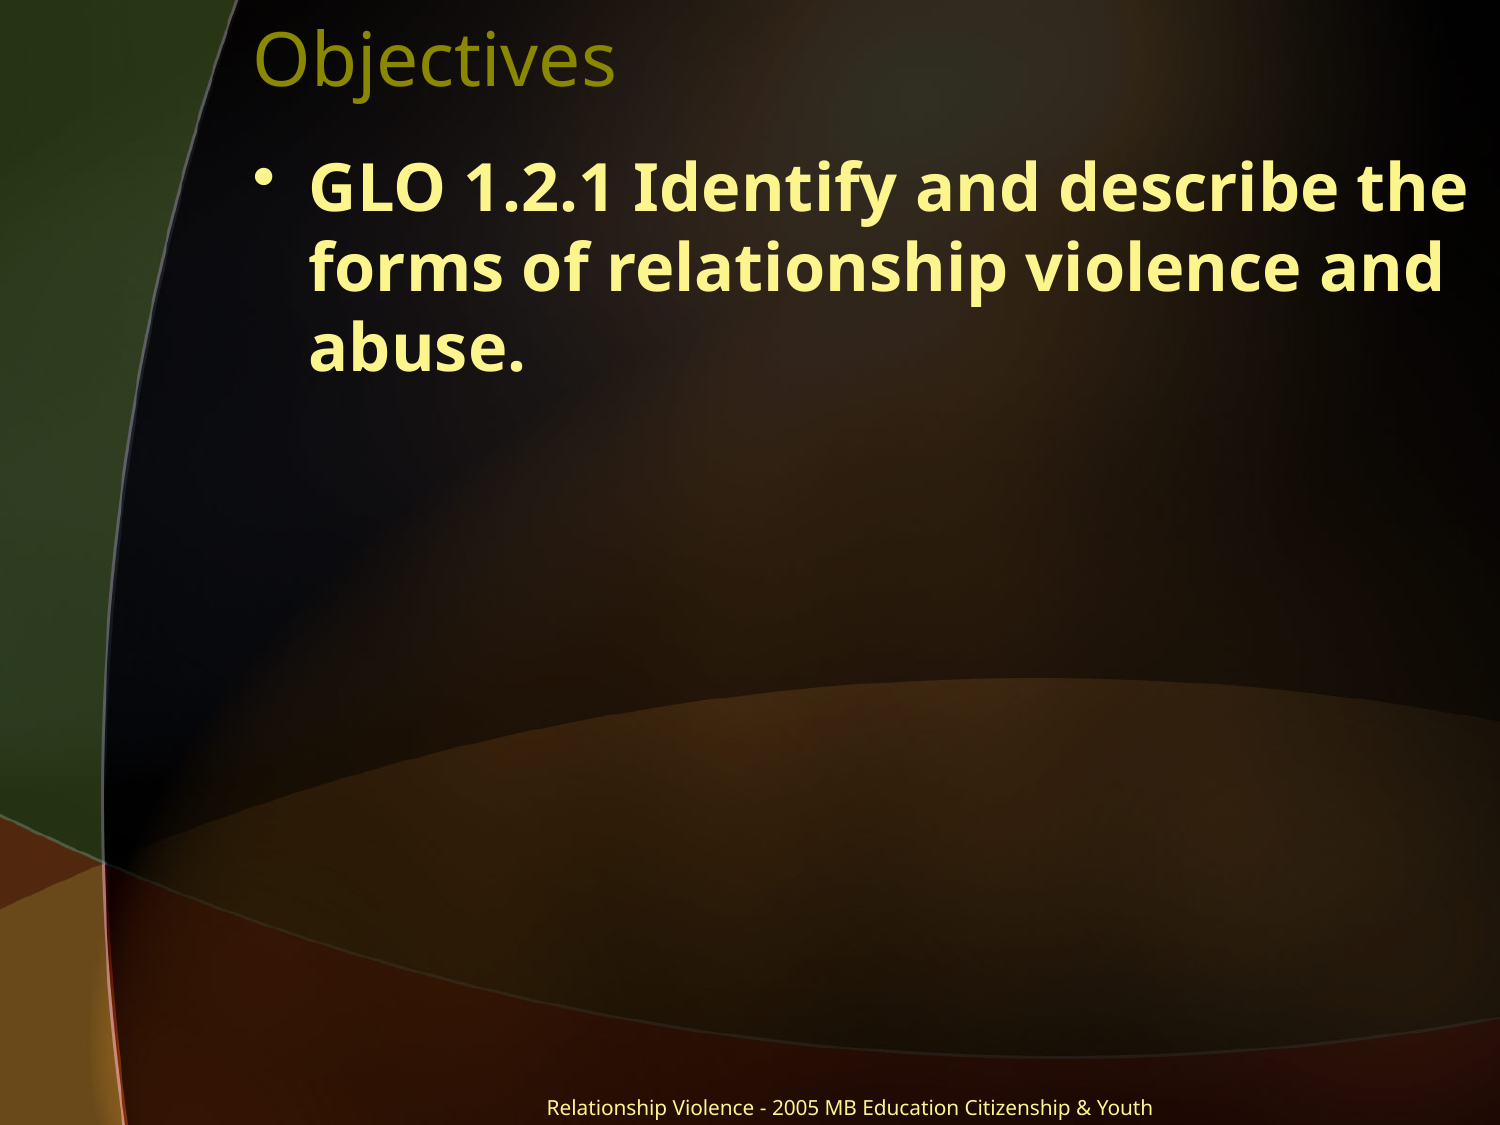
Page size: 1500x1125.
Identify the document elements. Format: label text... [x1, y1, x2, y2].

list GLO 1.2.1 Identify and describe the forms of relationship violence and abuse. [237, 137, 1500, 1063]
title Objectives [237, 0, 1500, 113]
footer Relationship Violence - 2005 MB Education Citizenship & Youth [512, 1087, 1188, 1125]
picture [0, 0, 1500, 1125]
